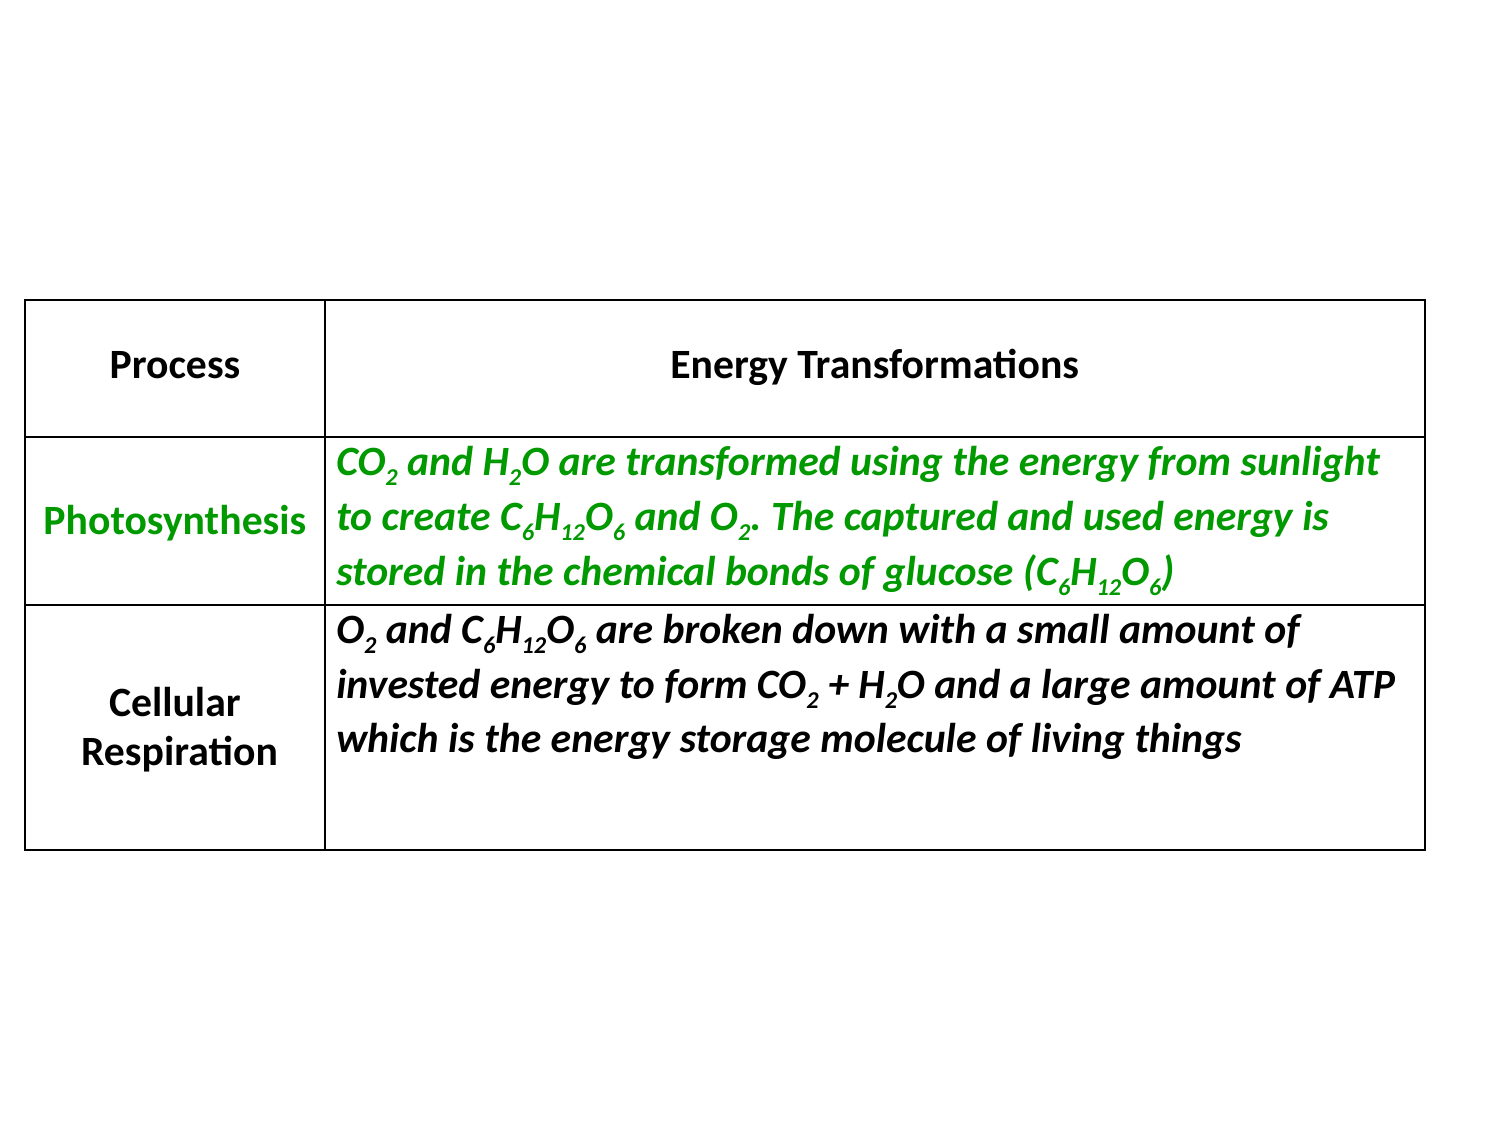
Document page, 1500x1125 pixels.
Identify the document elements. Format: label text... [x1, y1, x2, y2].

table_header Process [26, 301, 324, 436]
table_cell Cellular Respiration [26, 606, 324, 849]
table_header Energy Transformations [326, 301, 1424, 436]
table_cell Photosynthesis [26, 438, 324, 604]
table_cell O2 and C6H12O6 are broken down with a small amount of invested energy to form CO2 + H2O and a large amount of ATP which is the energy storage molecule of living things [326, 606, 1424, 849]
table_cell CO2 and H2O are transformed using the energy from sunlight to create C6H12O6 and O2. The captured and used energy is stored in the chemical bonds of glucose (C6H12O6) [326, 438, 1424, 604]
